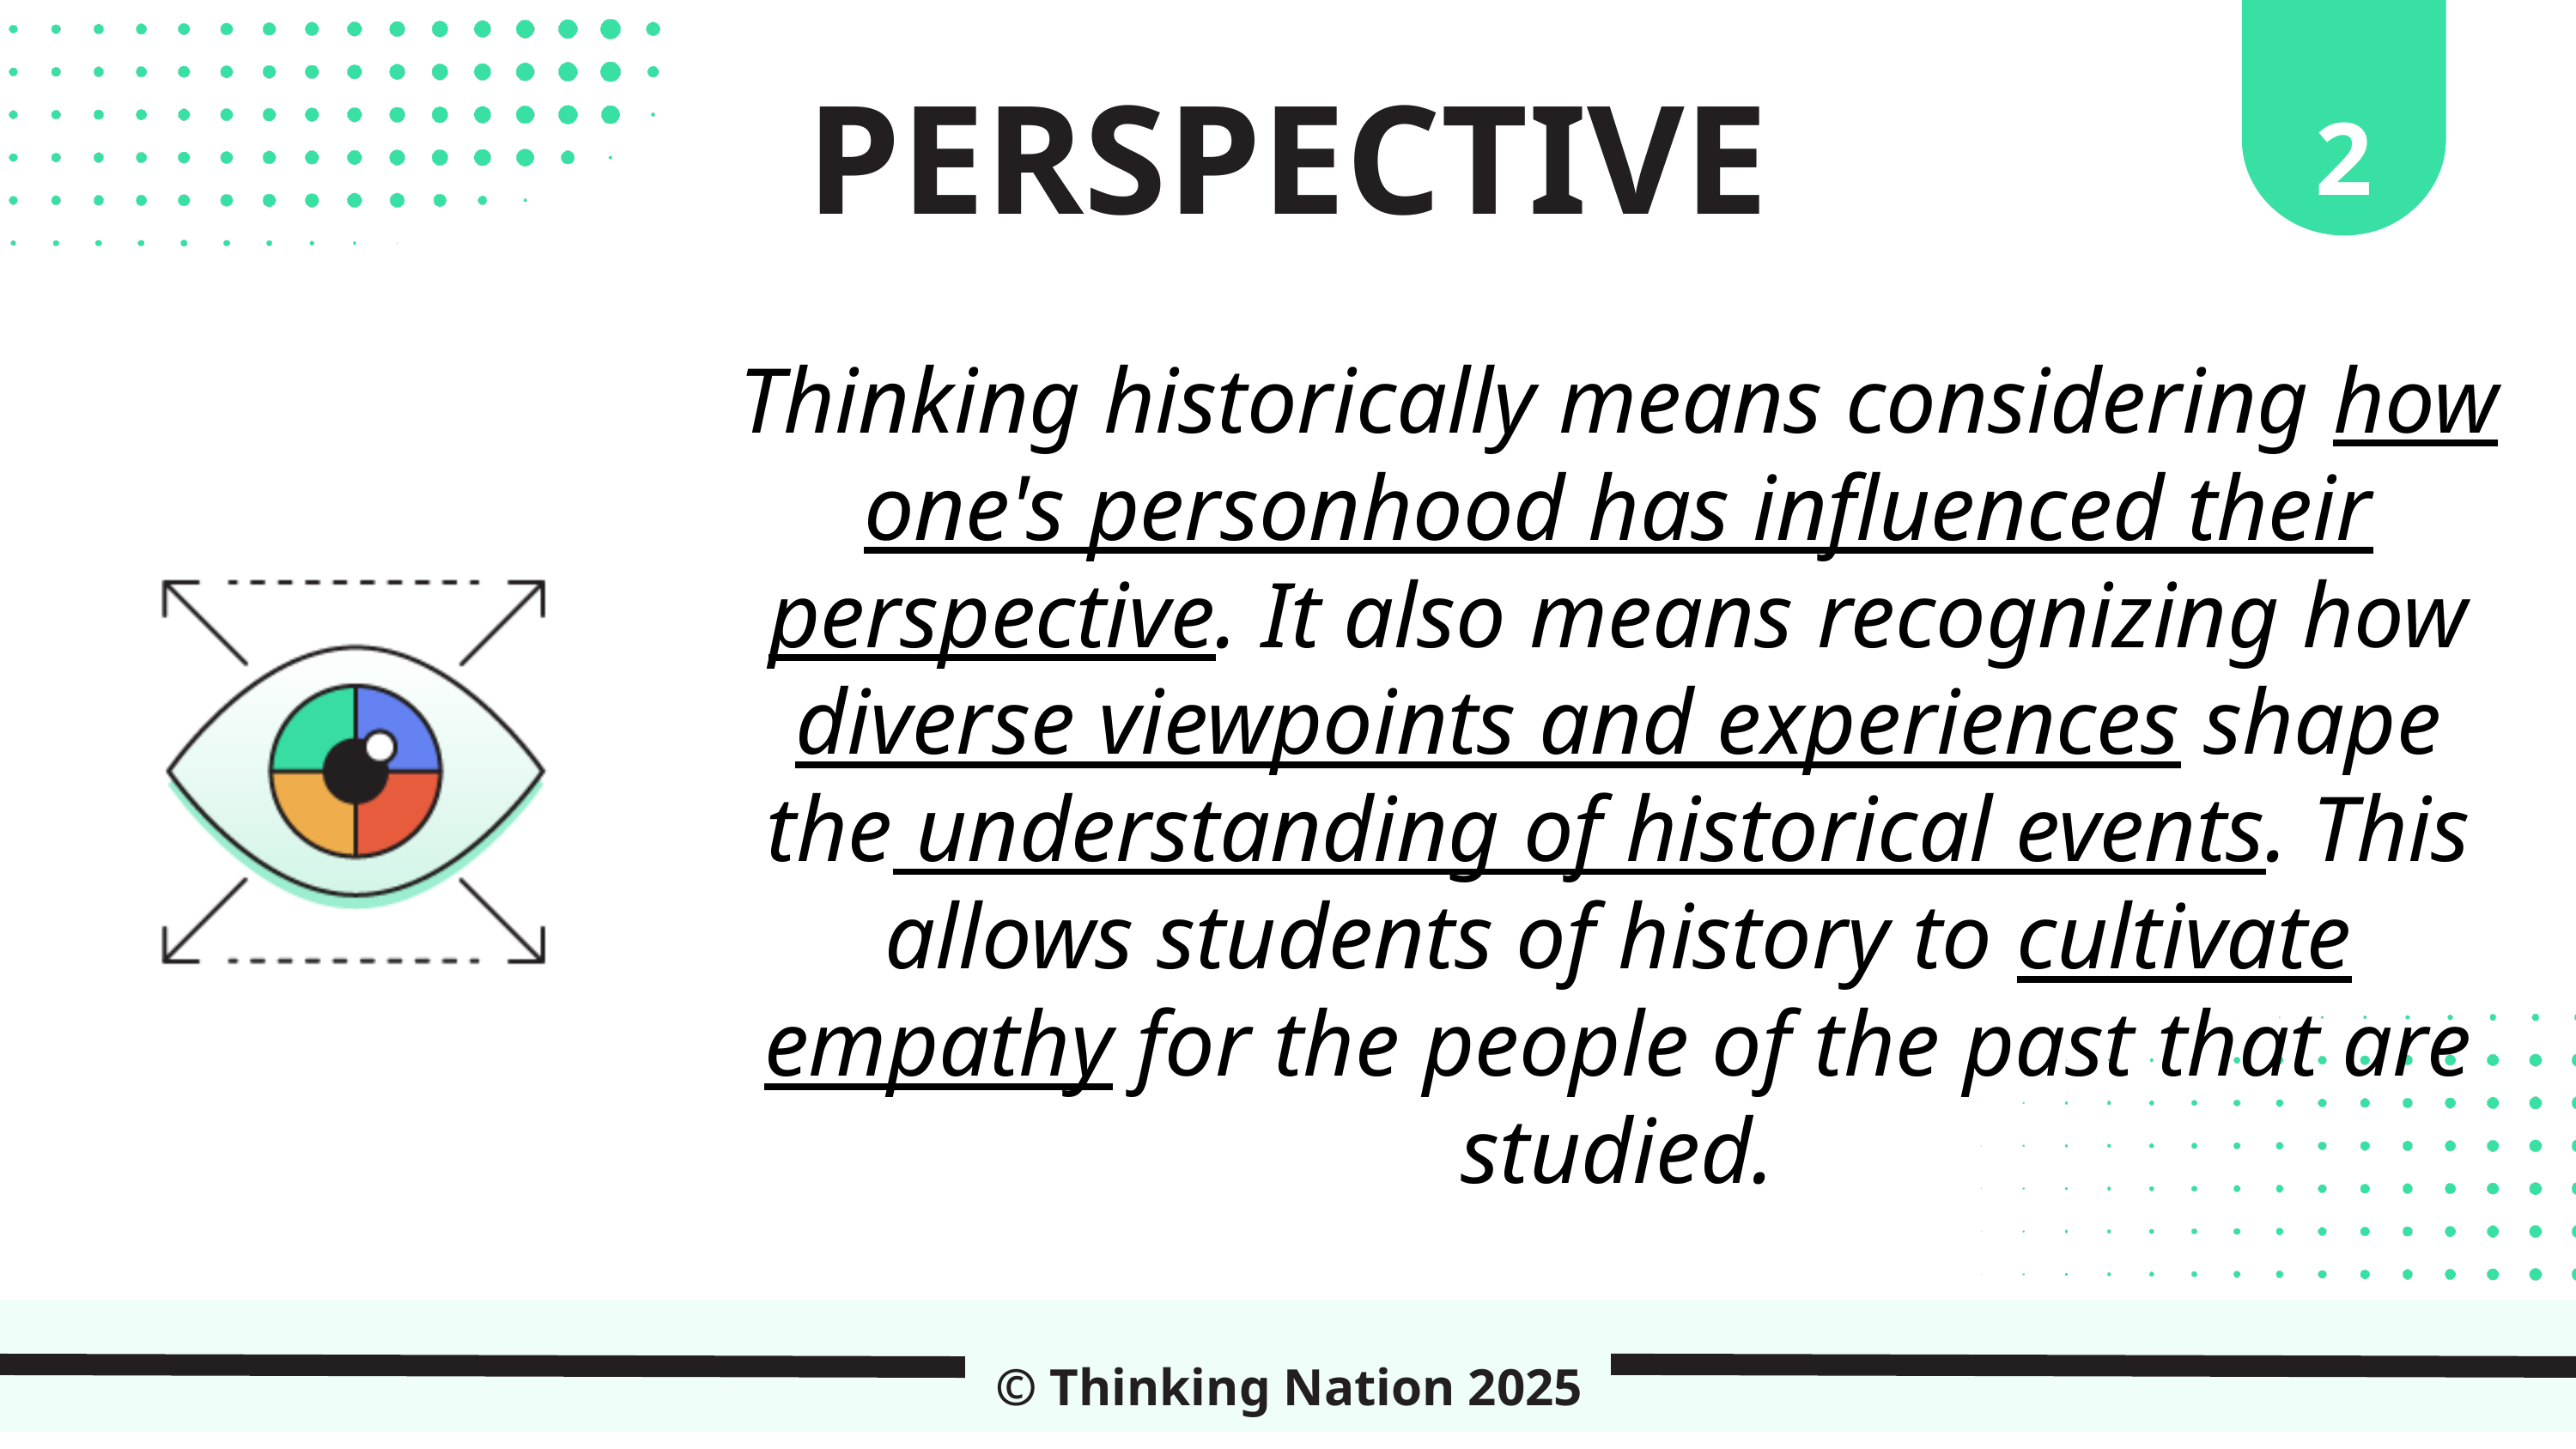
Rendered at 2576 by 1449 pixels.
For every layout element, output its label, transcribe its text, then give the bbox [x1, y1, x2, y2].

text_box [0, 1299, 2576, 1433]
text_box [0, 0, 660, 246]
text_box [2233, 0, 2455, 236]
text_box PERSPECTIVE [359, 64, 2216, 245]
text_box Thinking historically means considering how one's personhood has influenced their perspective. It also means recognizing how diverse viewpoints and experiences shape the understanding of historical events. This allows students of history to cultivate empathy for the people of the past that are studied. [734, 343, 2503, 1202]
picture [79, 497, 630, 1048]
text_box [1938, 1013, 2576, 1299]
